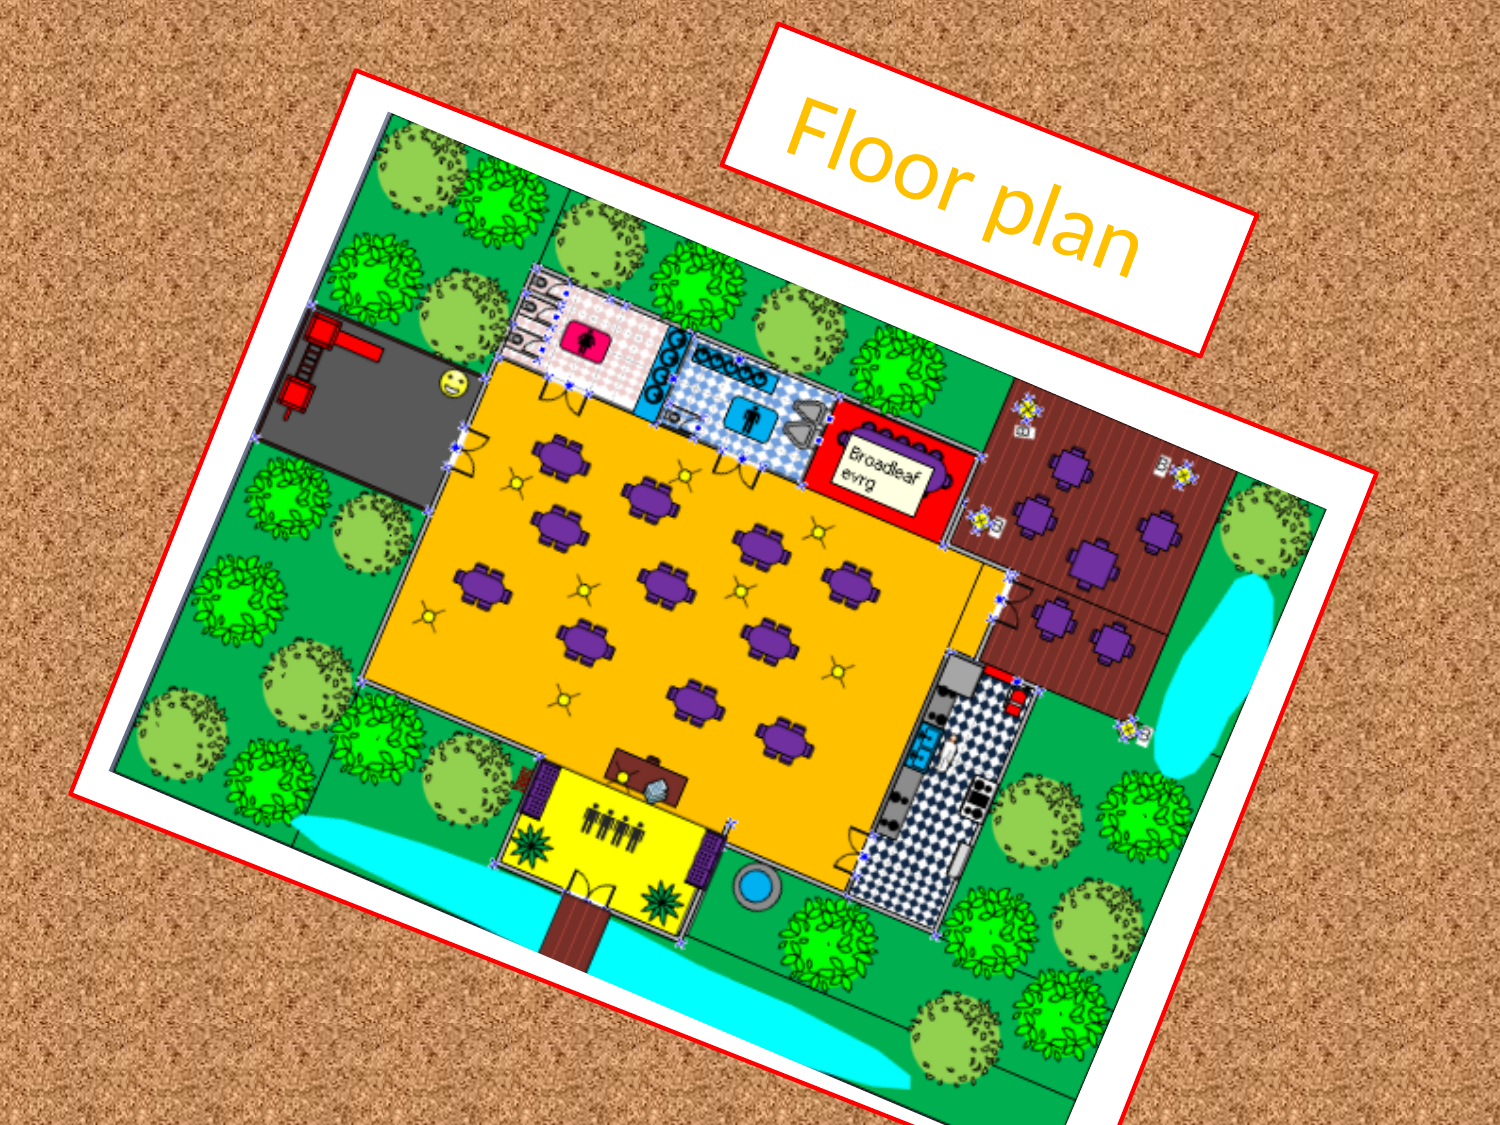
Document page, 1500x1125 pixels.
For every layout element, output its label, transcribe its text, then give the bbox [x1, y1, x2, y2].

text_box [270, 68, 894, 280]
text_box [1067, 1007, 1169, 1125]
picture [753, 0, 1500, 276]
text_box [1232, 413, 1379, 846]
title Floor plan [304, 0, 1500, 478]
picture [0, 0, 1500, 1125]
text_box [68, 454, 202, 849]
text_box [604, 1007, 942, 1125]
